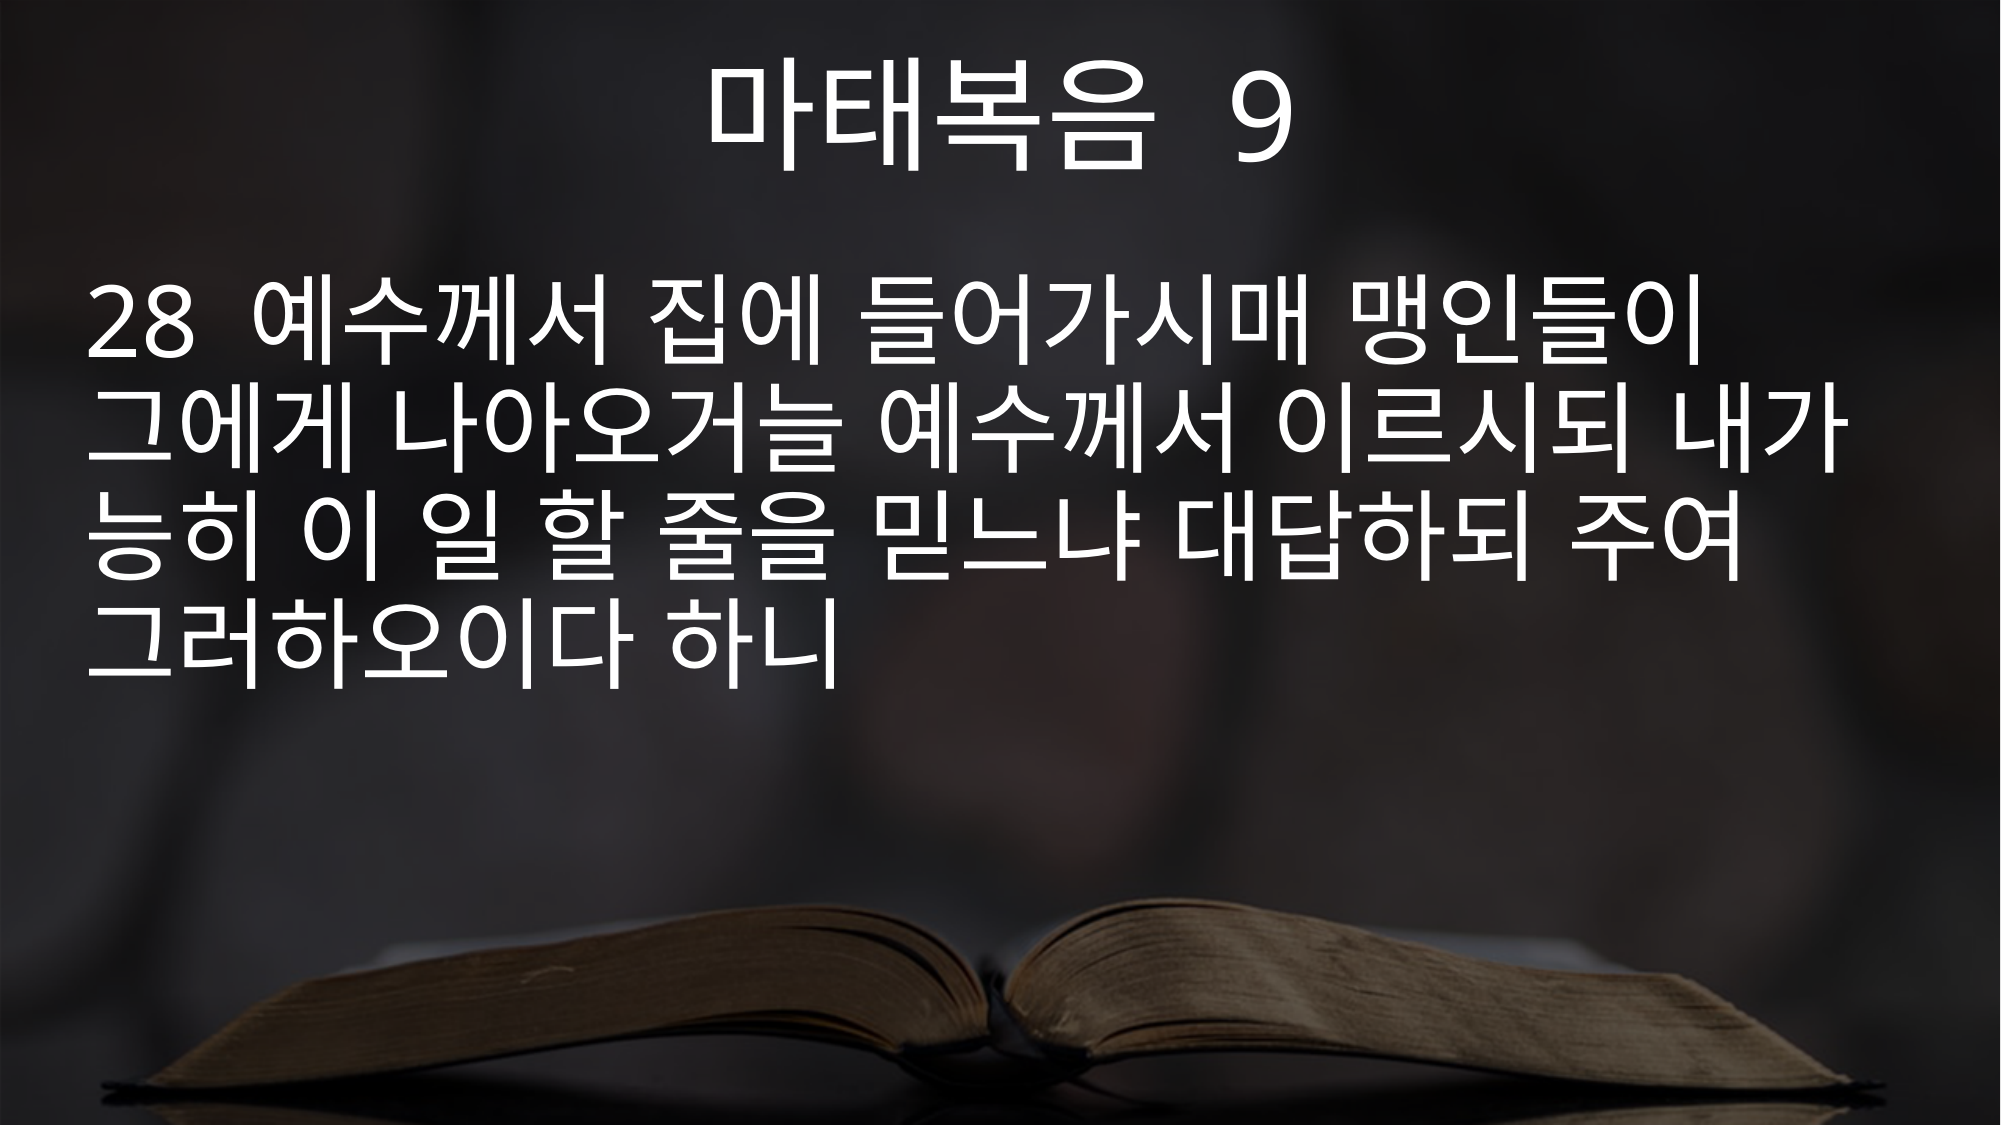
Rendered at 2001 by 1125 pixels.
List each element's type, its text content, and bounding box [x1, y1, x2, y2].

footer 마태복음 9 [0, 32, 2000, 192]
picture [0, 0, 2001, 1125]
list 28 예수께서 집에 들어가시매 맹인들이 그에게 나아오거늘 예수께서 이르시되 내가 능히 이 일 할 줄을 믿느냐 대답하되 주여 그러하오이다 하니 [69, 263, 1953, 423]
